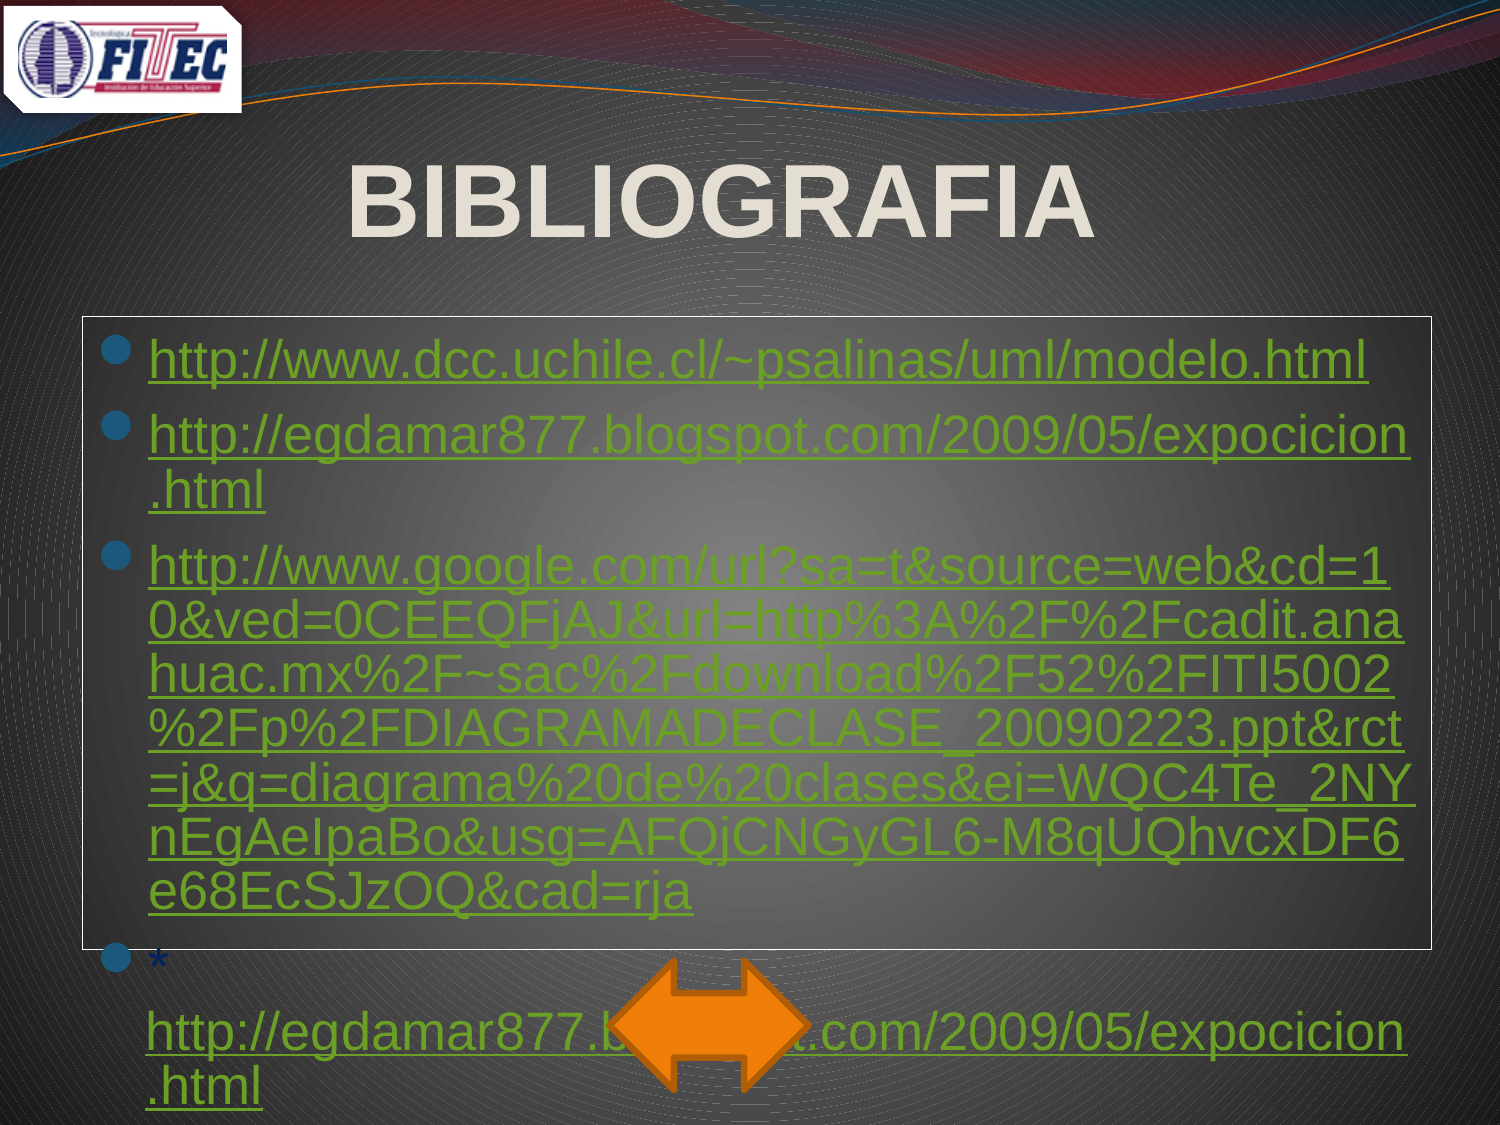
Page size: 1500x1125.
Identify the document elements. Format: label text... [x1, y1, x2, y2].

list http://www.dcc.uchile.cl/~psalinas/uml/modelo.html http://egdamar877.blogspot.com/2009/05/expocicion.html http://www.google.com/url?sa=t&source=web&cd=10&ved=0CEEQFjAJ&url=http%3A%2F%2Fcadit.anahuac.mx%2F~sac%2Fdownload%2F52%2FITI5002%2Fp%2FDIAGRAMADECLASE_20090223.ppt&rct=j&q=diagrama%20de%20clases&ei=WQC4Te_2NYnEgAeIpaBo&usg=AFQjCNGyGL6-M8qUQhvcxDF6e68EcSJzOQ&cad=rja *http://egdamar877.blogspot.com/2009/05/expocicion.html [82, 316, 1432, 950]
title BIBLIOGRAFIA [46, 70, 1397, 258]
picture [10, 12, 235, 106]
text_box [606, 957, 812, 1094]
